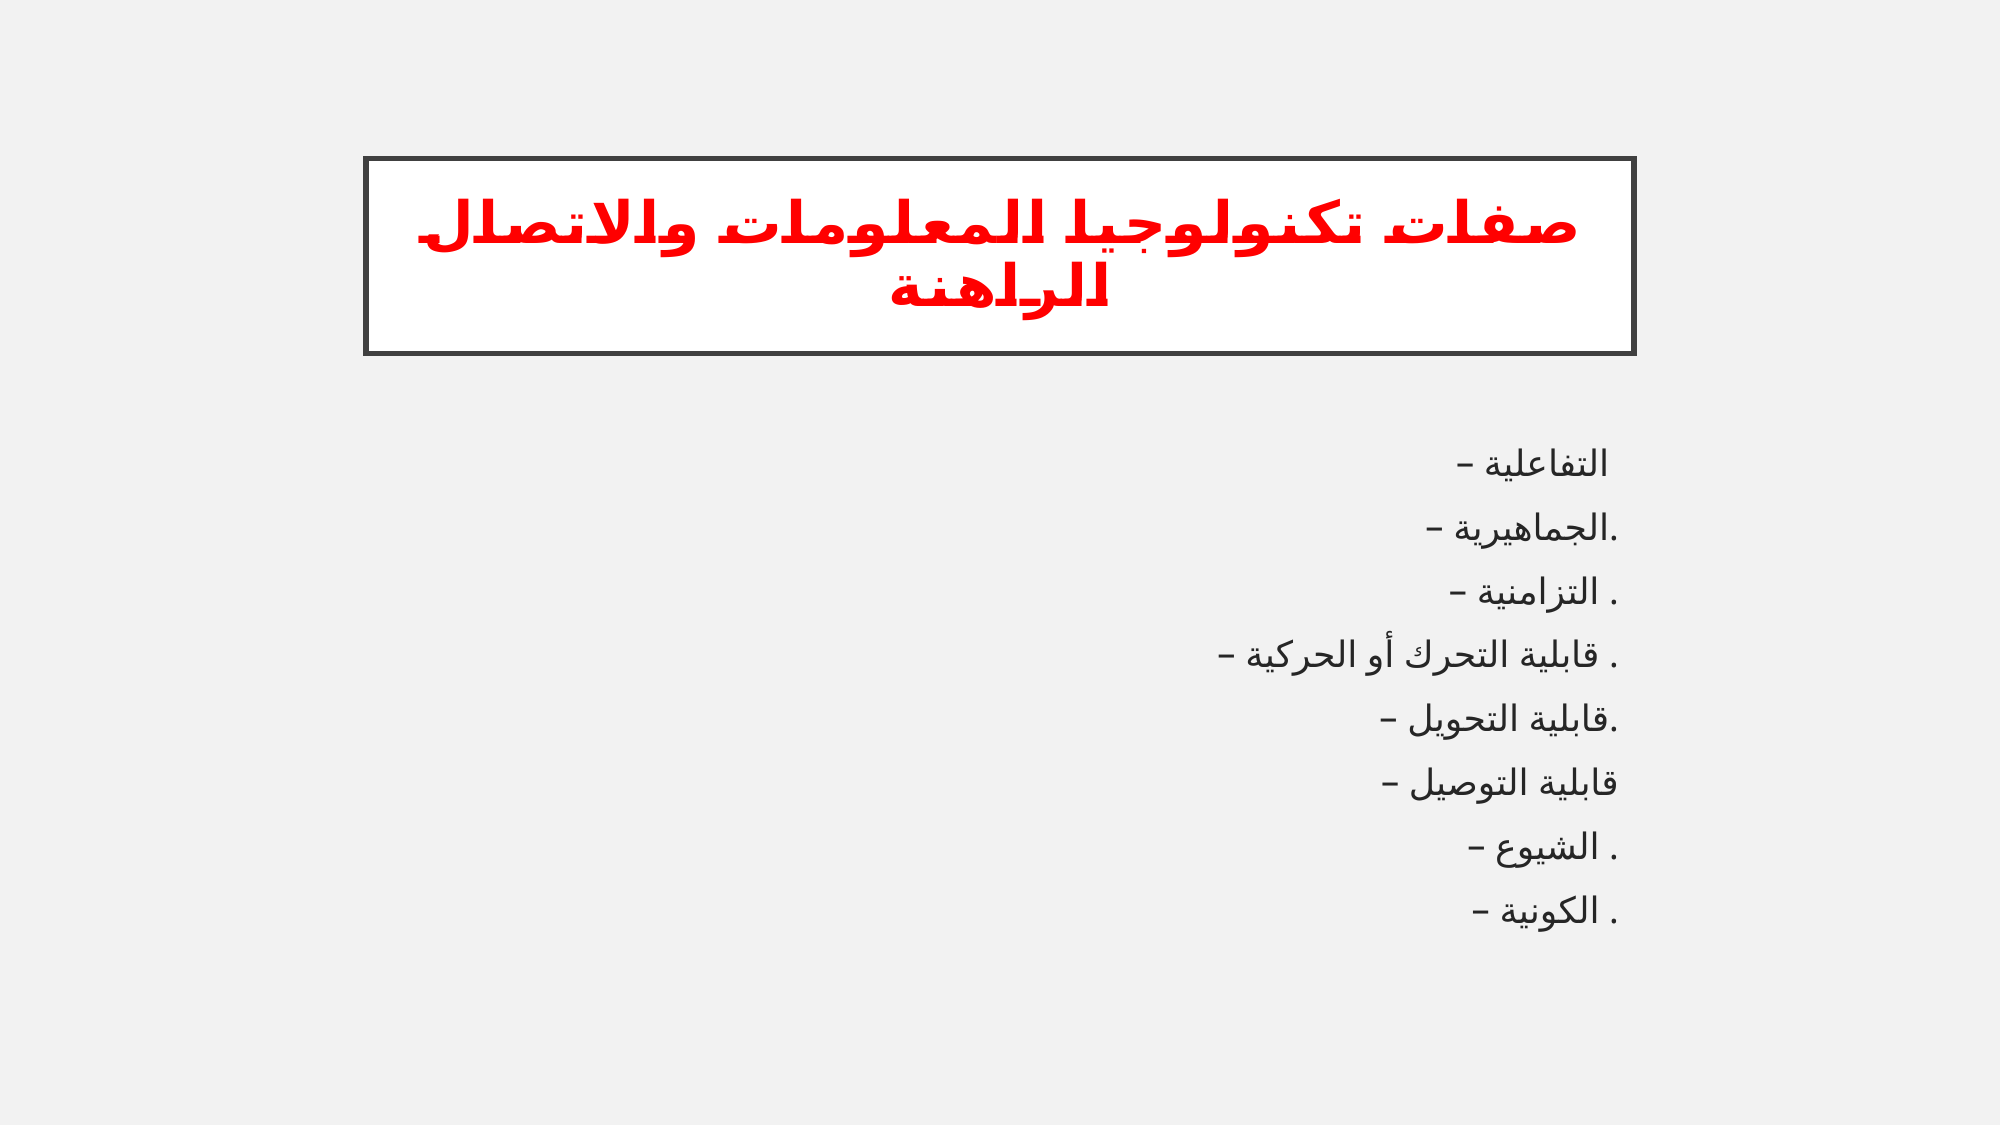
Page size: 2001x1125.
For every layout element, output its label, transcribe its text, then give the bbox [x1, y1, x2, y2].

list – التفاعلية – الجماهيرية. – التزامنية . – قابلية التحرك أو الحركية . – قابلية التحويل. – قابلية التوصيل – الشيوع . – الكونية . [366, 432, 1634, 942]
title صفات تكنولوجيا المعلومات والاتصال الراهنة [363, 156, 1637, 356]
